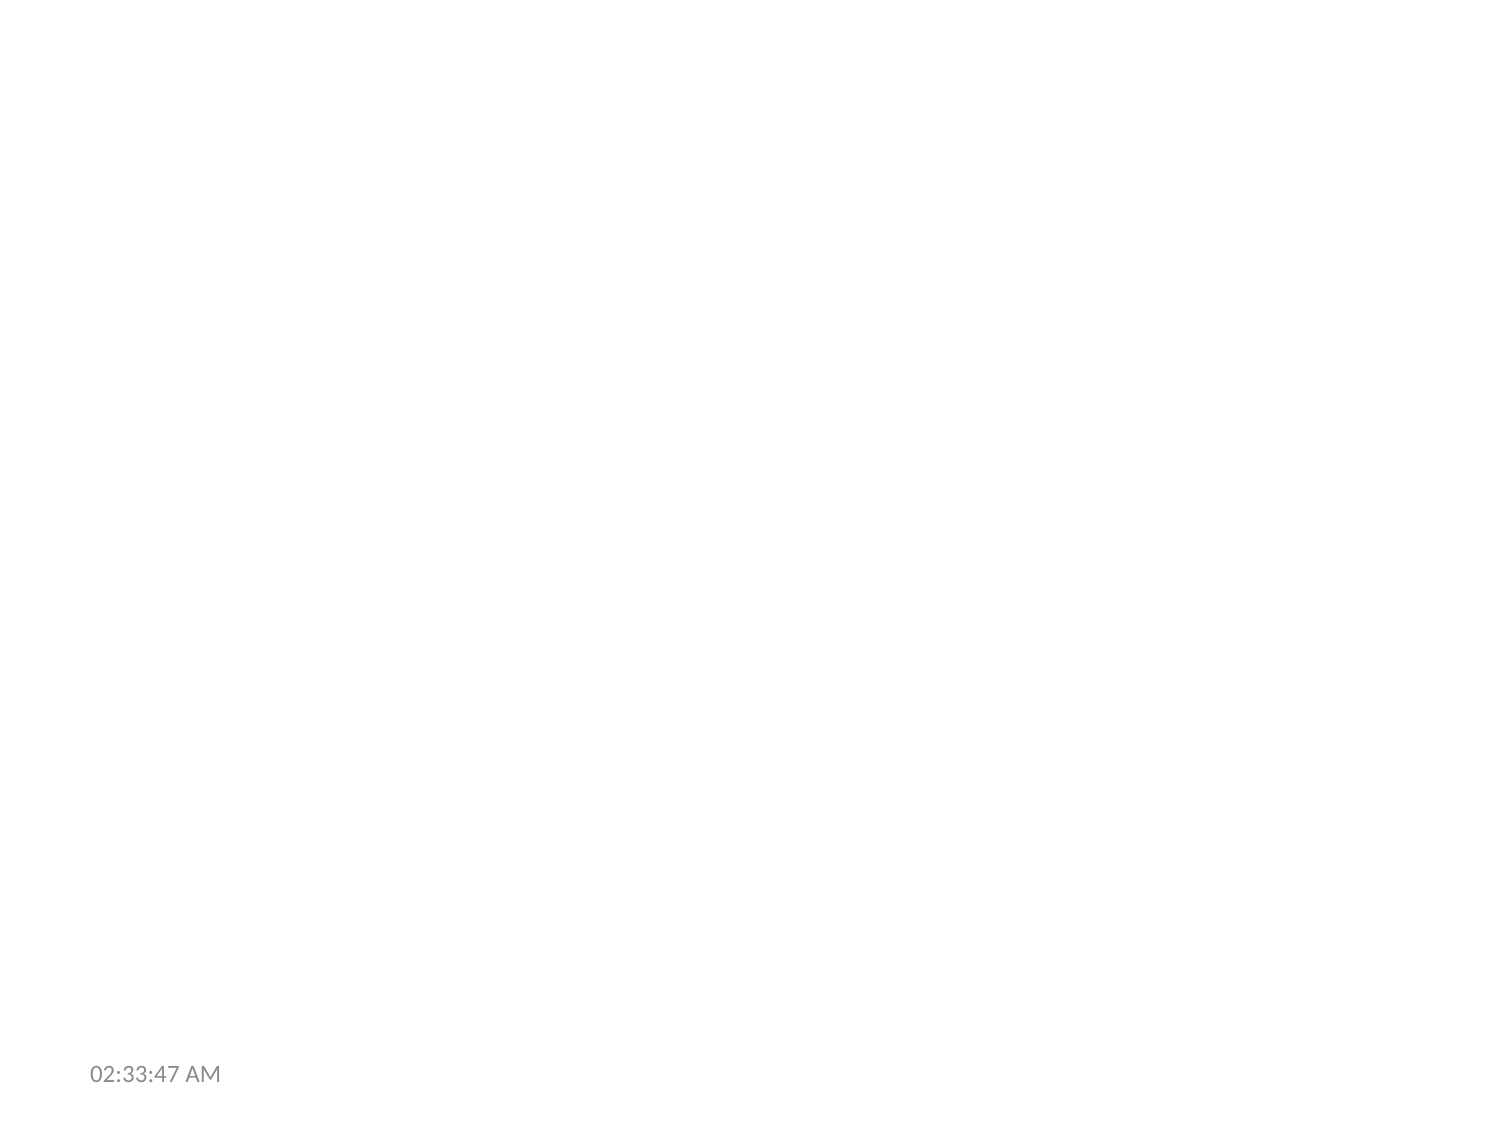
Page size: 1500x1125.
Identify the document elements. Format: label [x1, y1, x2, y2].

slide_number [75, 1042, 425, 1103]
